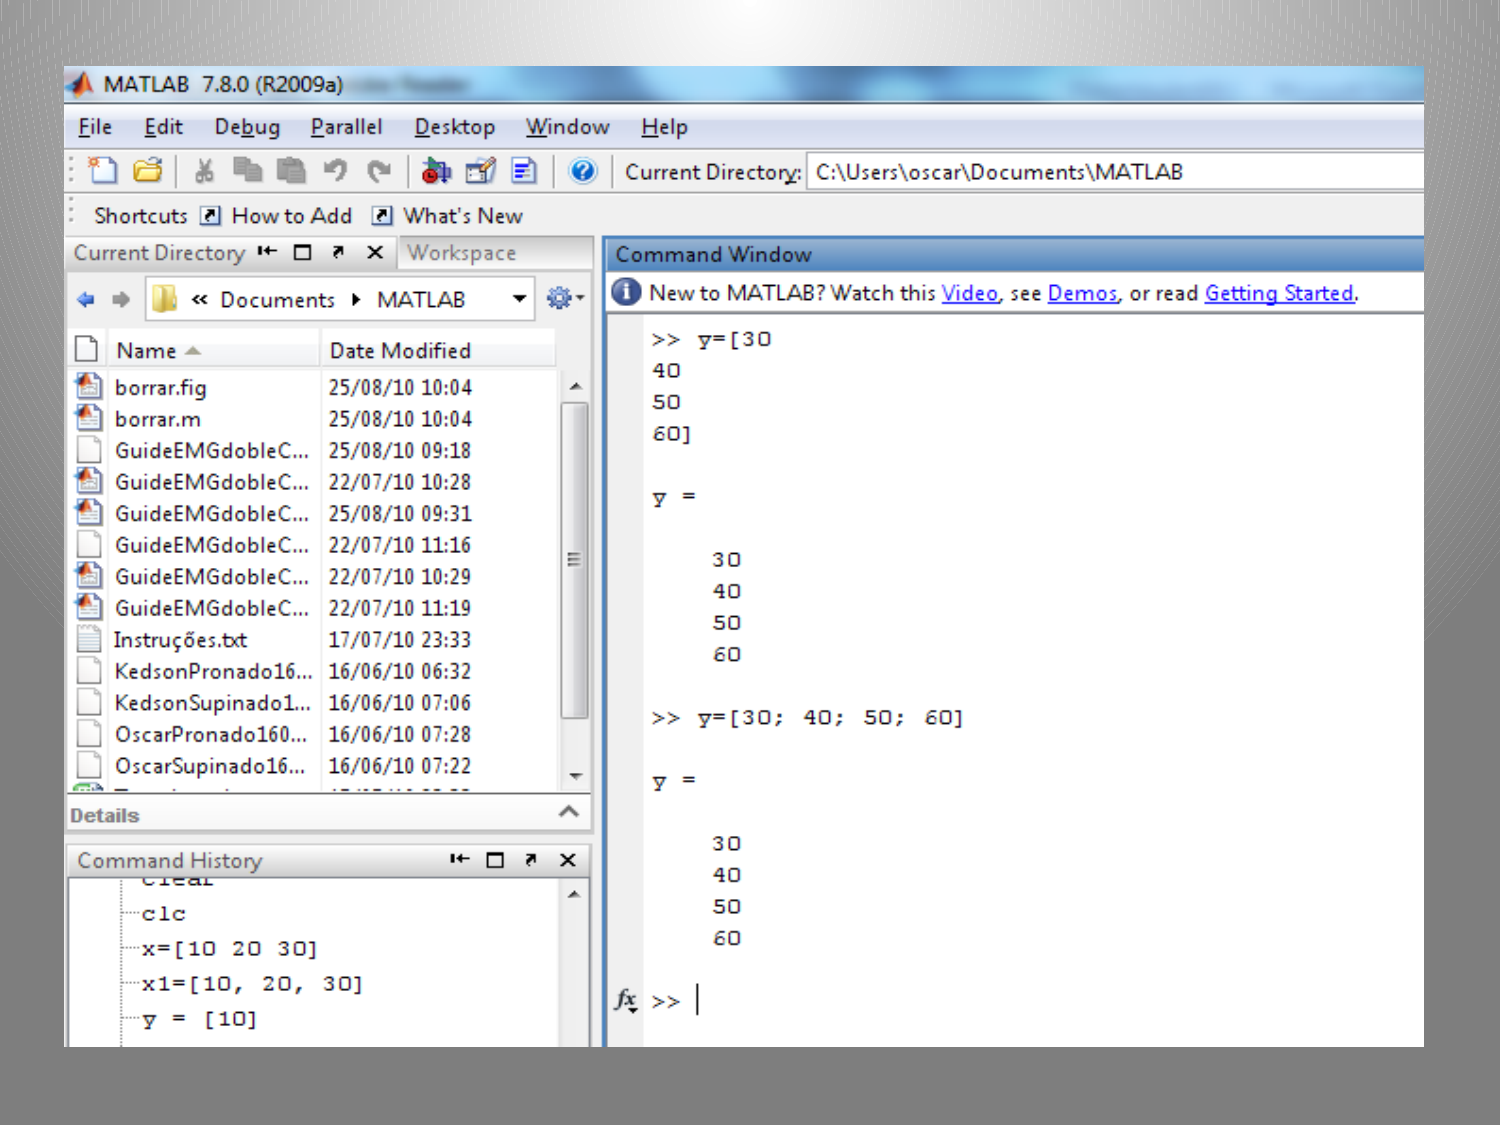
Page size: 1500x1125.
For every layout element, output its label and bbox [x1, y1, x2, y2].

list [64, 66, 1424, 1047]
